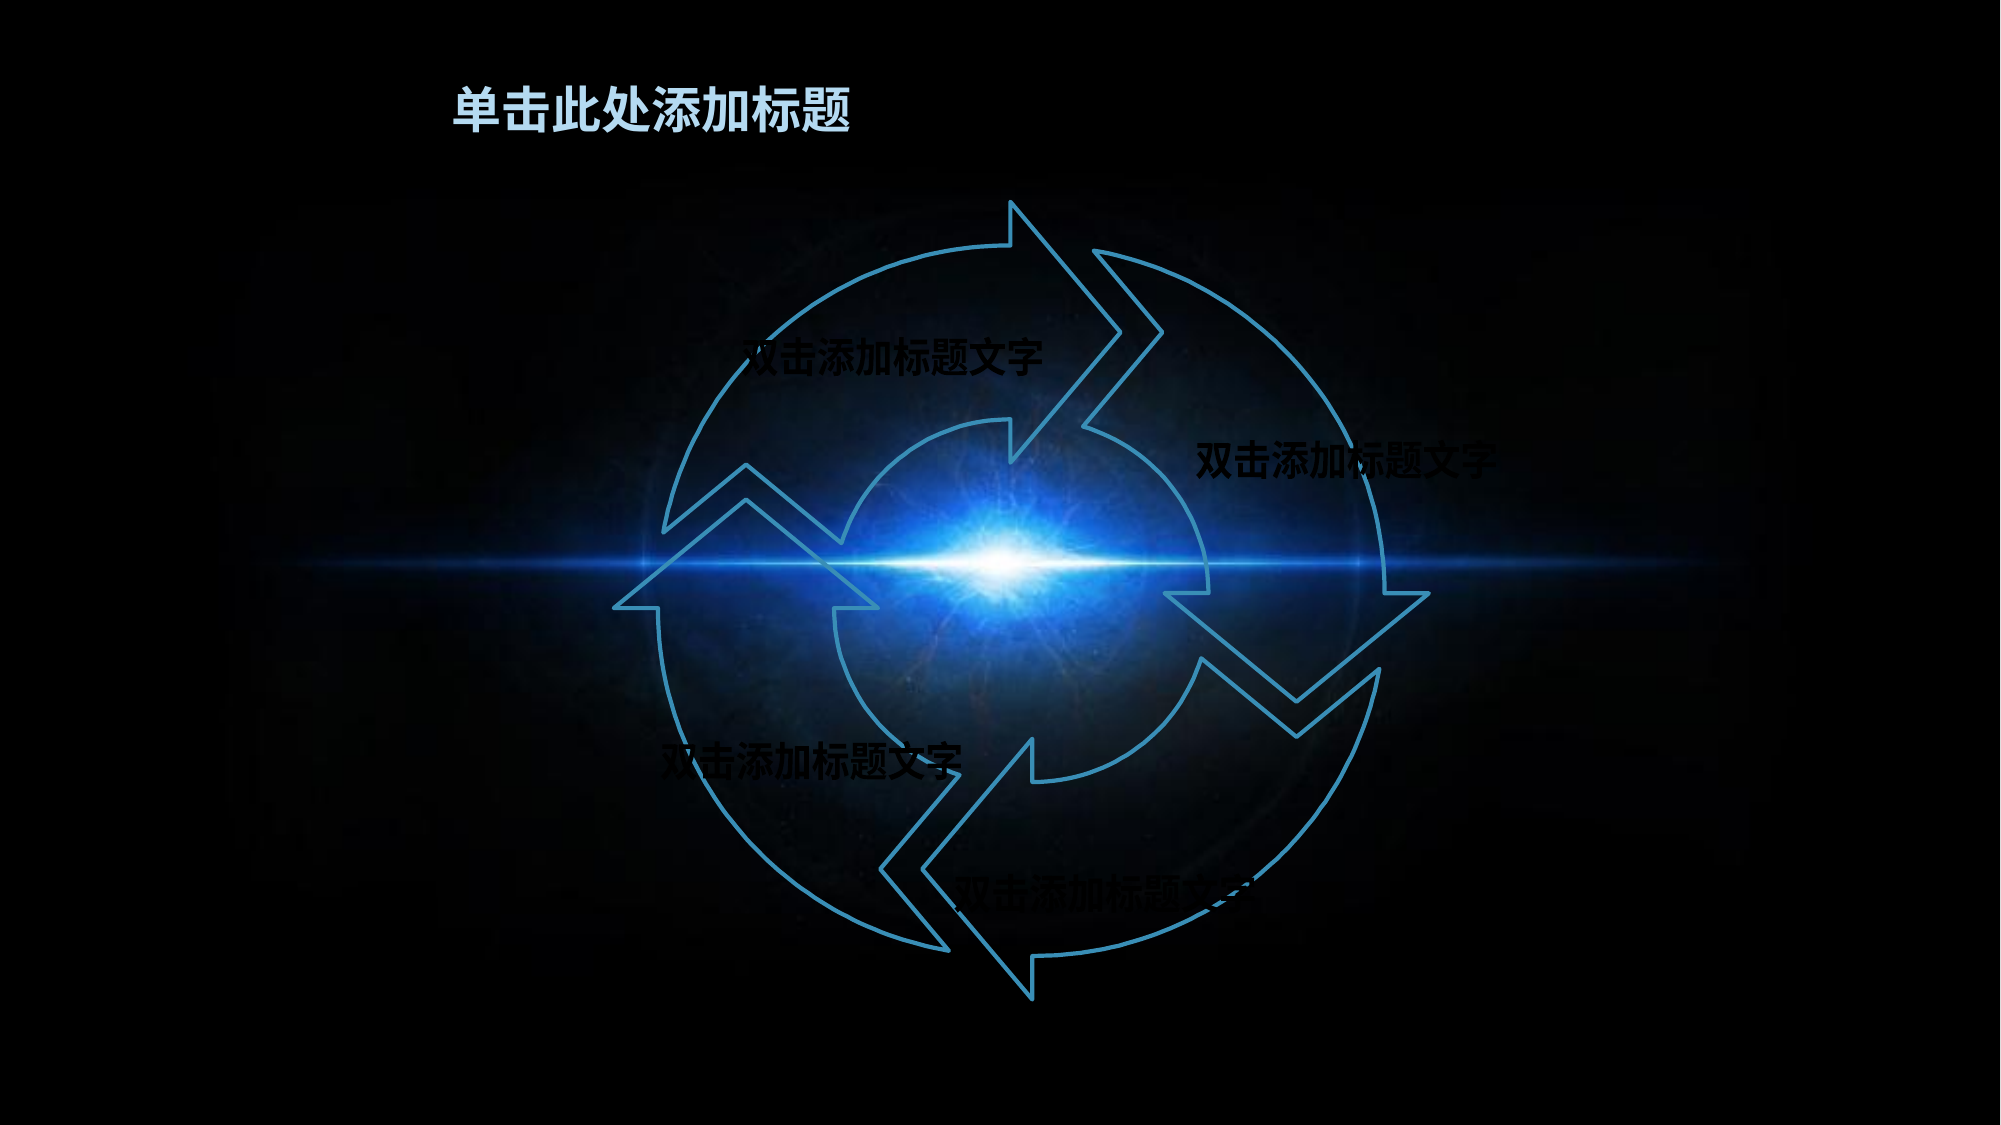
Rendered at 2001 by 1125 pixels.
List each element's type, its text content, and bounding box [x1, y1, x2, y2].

picture [0, 0, 2001, 1125]
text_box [613, 201, 1430, 1000]
text_box 单击此处添加标题 [436, 70, 1154, 146]
